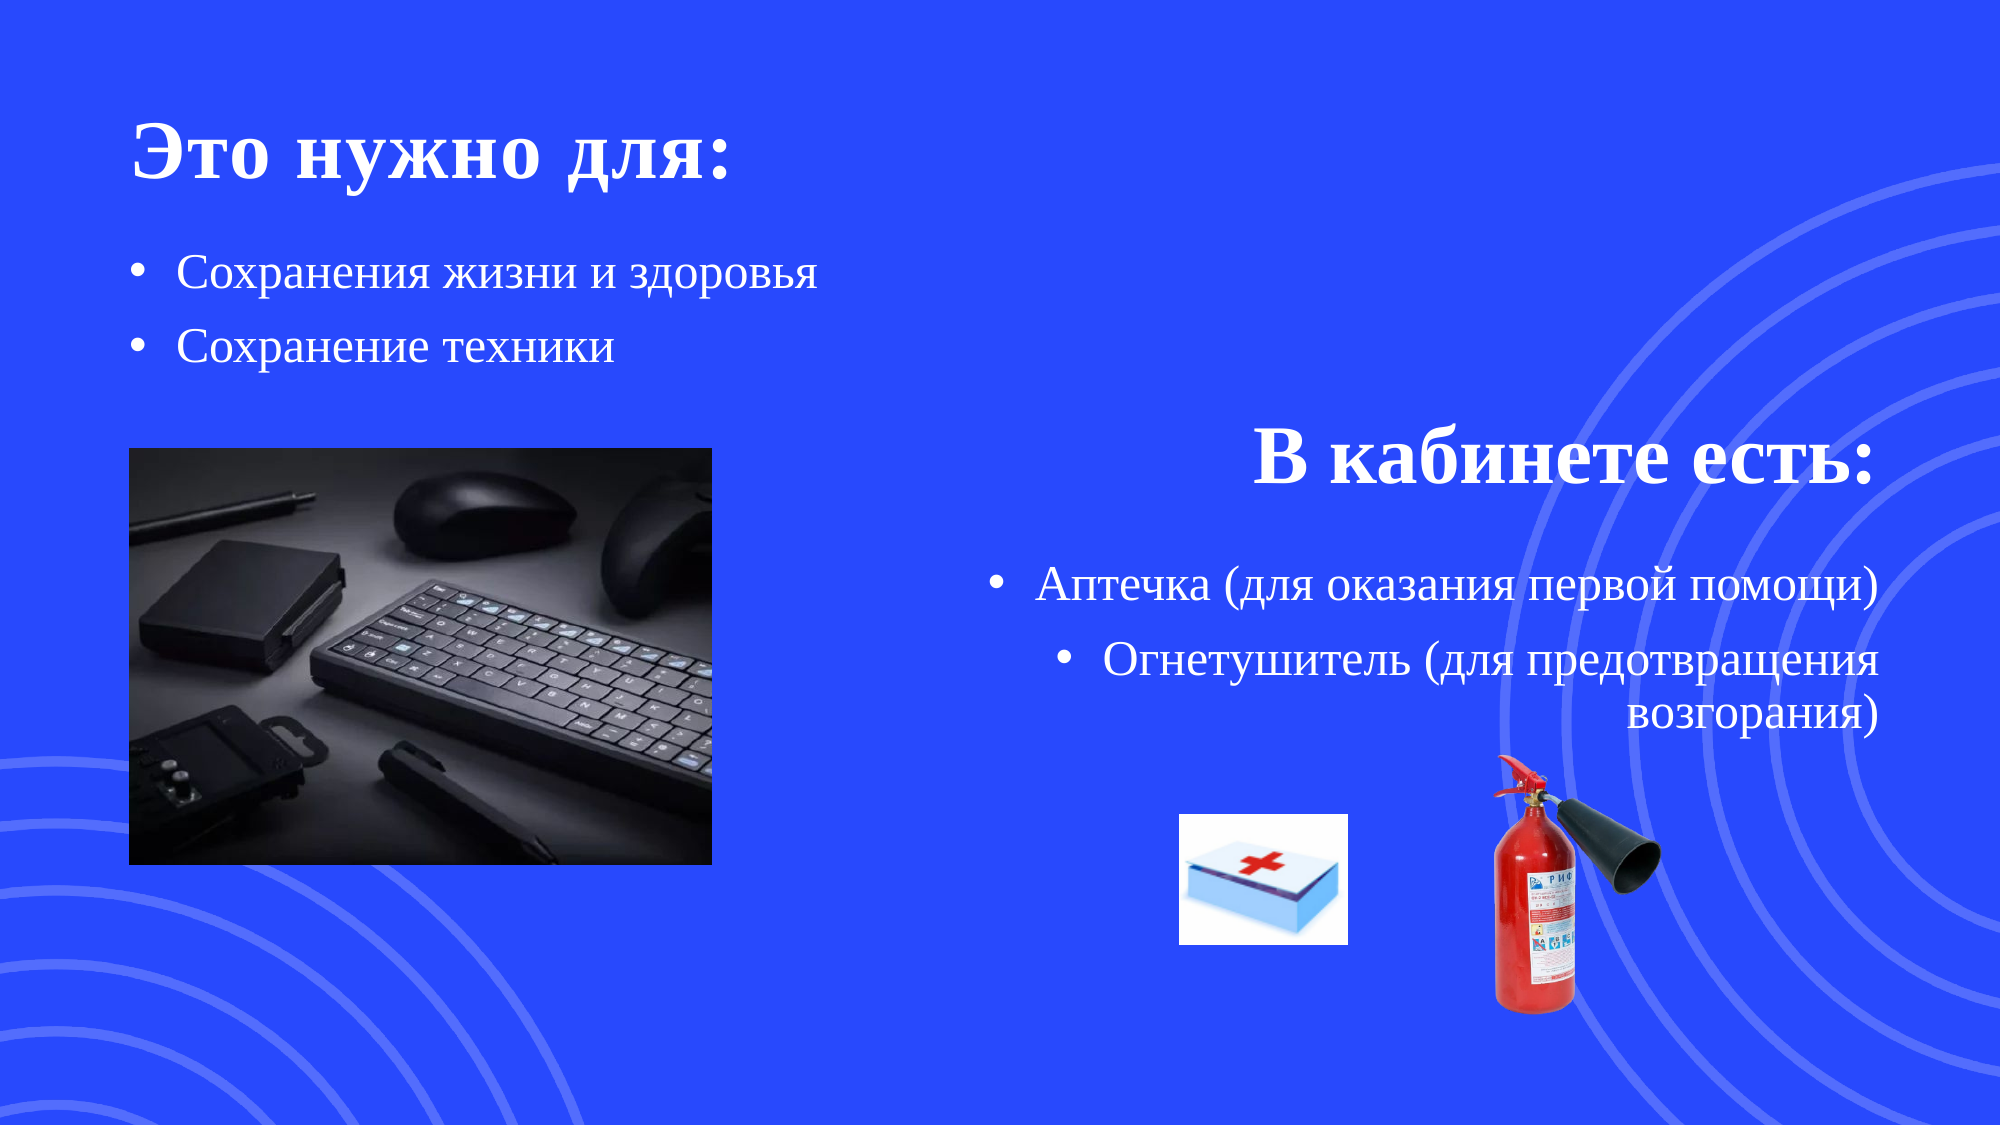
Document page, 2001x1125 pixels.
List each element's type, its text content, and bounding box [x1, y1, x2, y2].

title Это нужно для: [129, 106, 864, 228]
picture [1425, 159, 2000, 1125]
list Аптечка (для оказания первой помощи) Огнетушитель (для предотвращения возгорания) [941, 557, 1880, 945]
picture [0, 448, 712, 1125]
picture [1179, 814, 1348, 945]
list В кабинете есть: [972, 411, 1880, 531]
list Сохранения жизни и здоровья Сохранение техники [129, 244, 883, 449]
